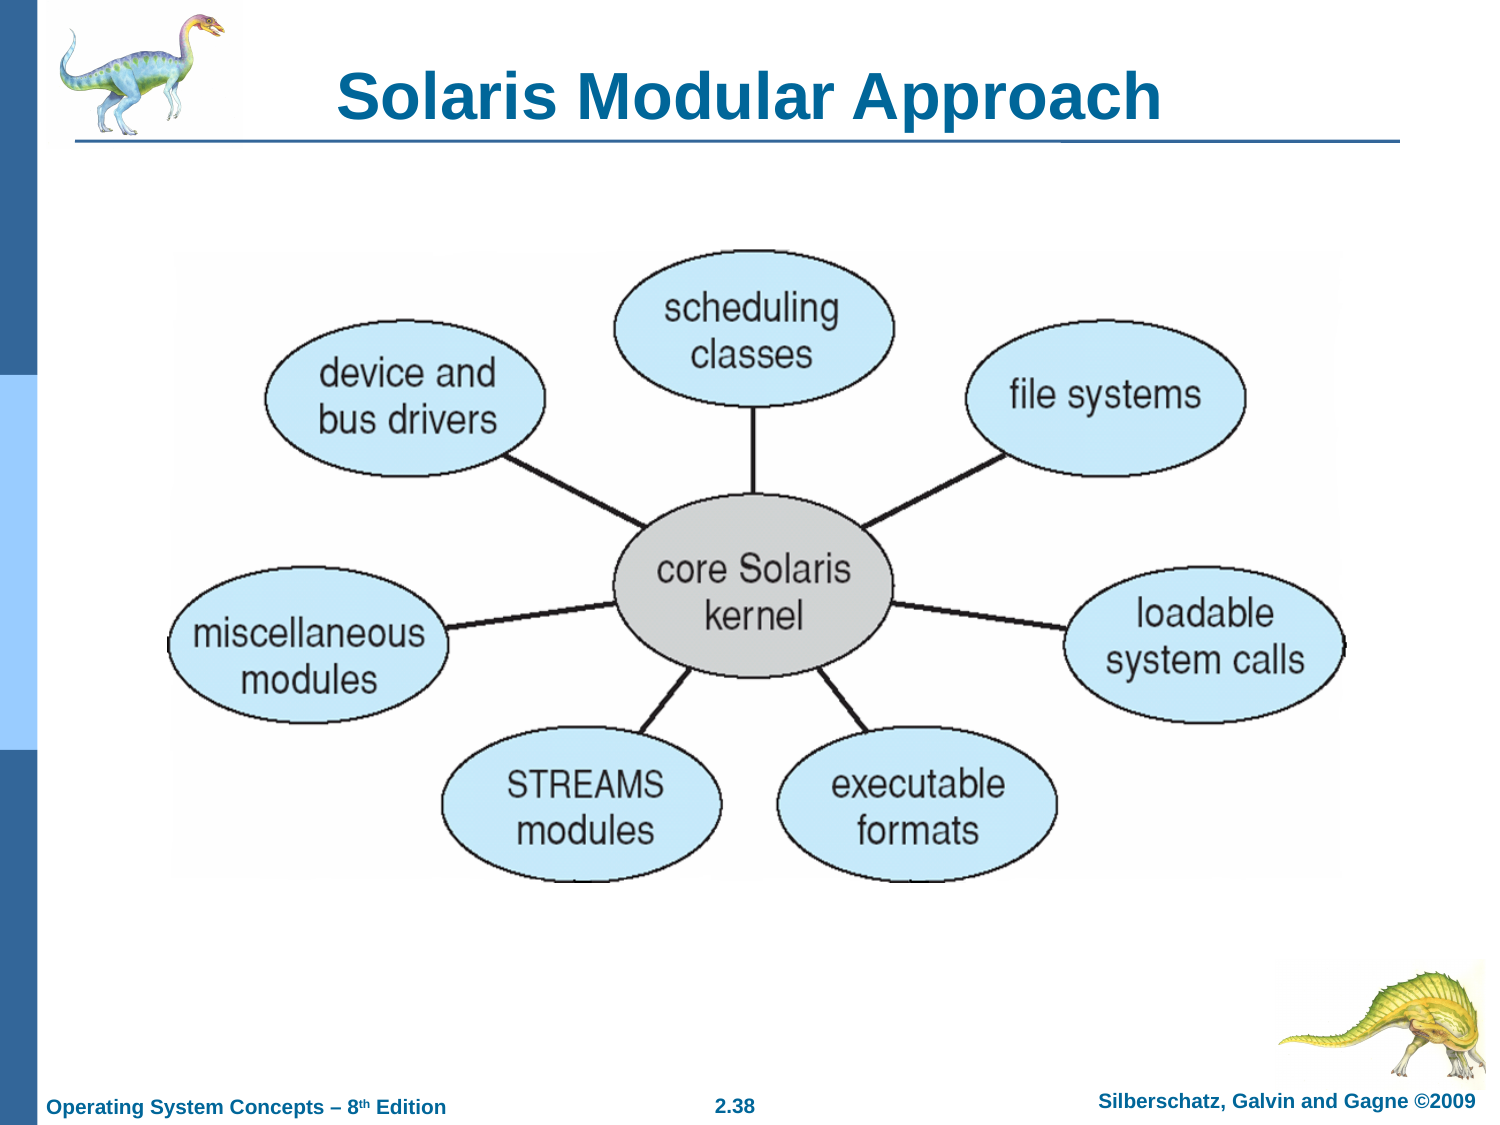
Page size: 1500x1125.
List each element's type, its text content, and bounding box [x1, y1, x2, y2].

title Solaris Modular Approach [74, 45, 1426, 141]
picture [46, 0, 243, 149]
picture [166, 246, 1349, 884]
picture [1275, 959, 1486, 1090]
